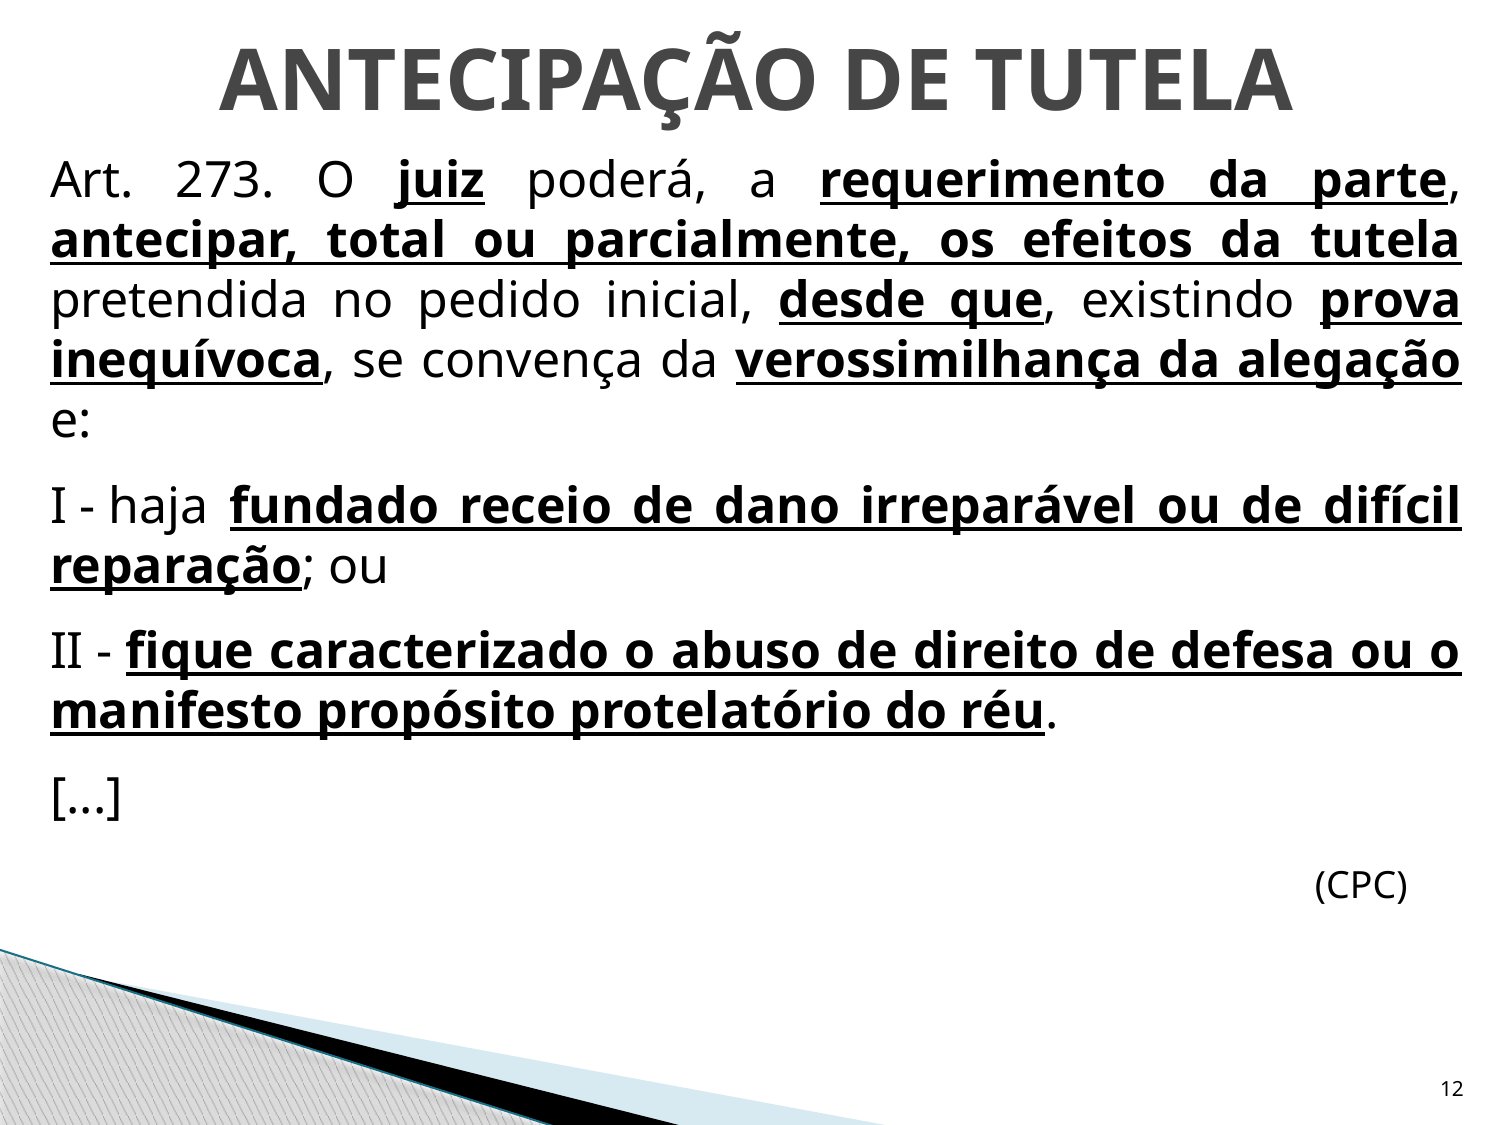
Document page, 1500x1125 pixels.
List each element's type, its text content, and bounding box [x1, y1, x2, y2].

slide_number 12 [1418, 1051, 1479, 1112]
list Art. 273. O juiz poderá, a requerimento da parte, antecipar, total ou parcialmente, os efeitos da tutela pretendida no pedido inicial, desde que, existindo prova inequívoca, se convença da verossimilhança da alegação e: I - haja fundado receio de dano irreparável ou de difícil reparação; ou II - fique caracterizado o abuso de direito de defesa ou o manifesto propósito protelatório do réu. [...] (CPC) [35, 140, 1477, 1125]
title ANTECIPAÇÃO DE TUTELA [82, 0, 1432, 153]
